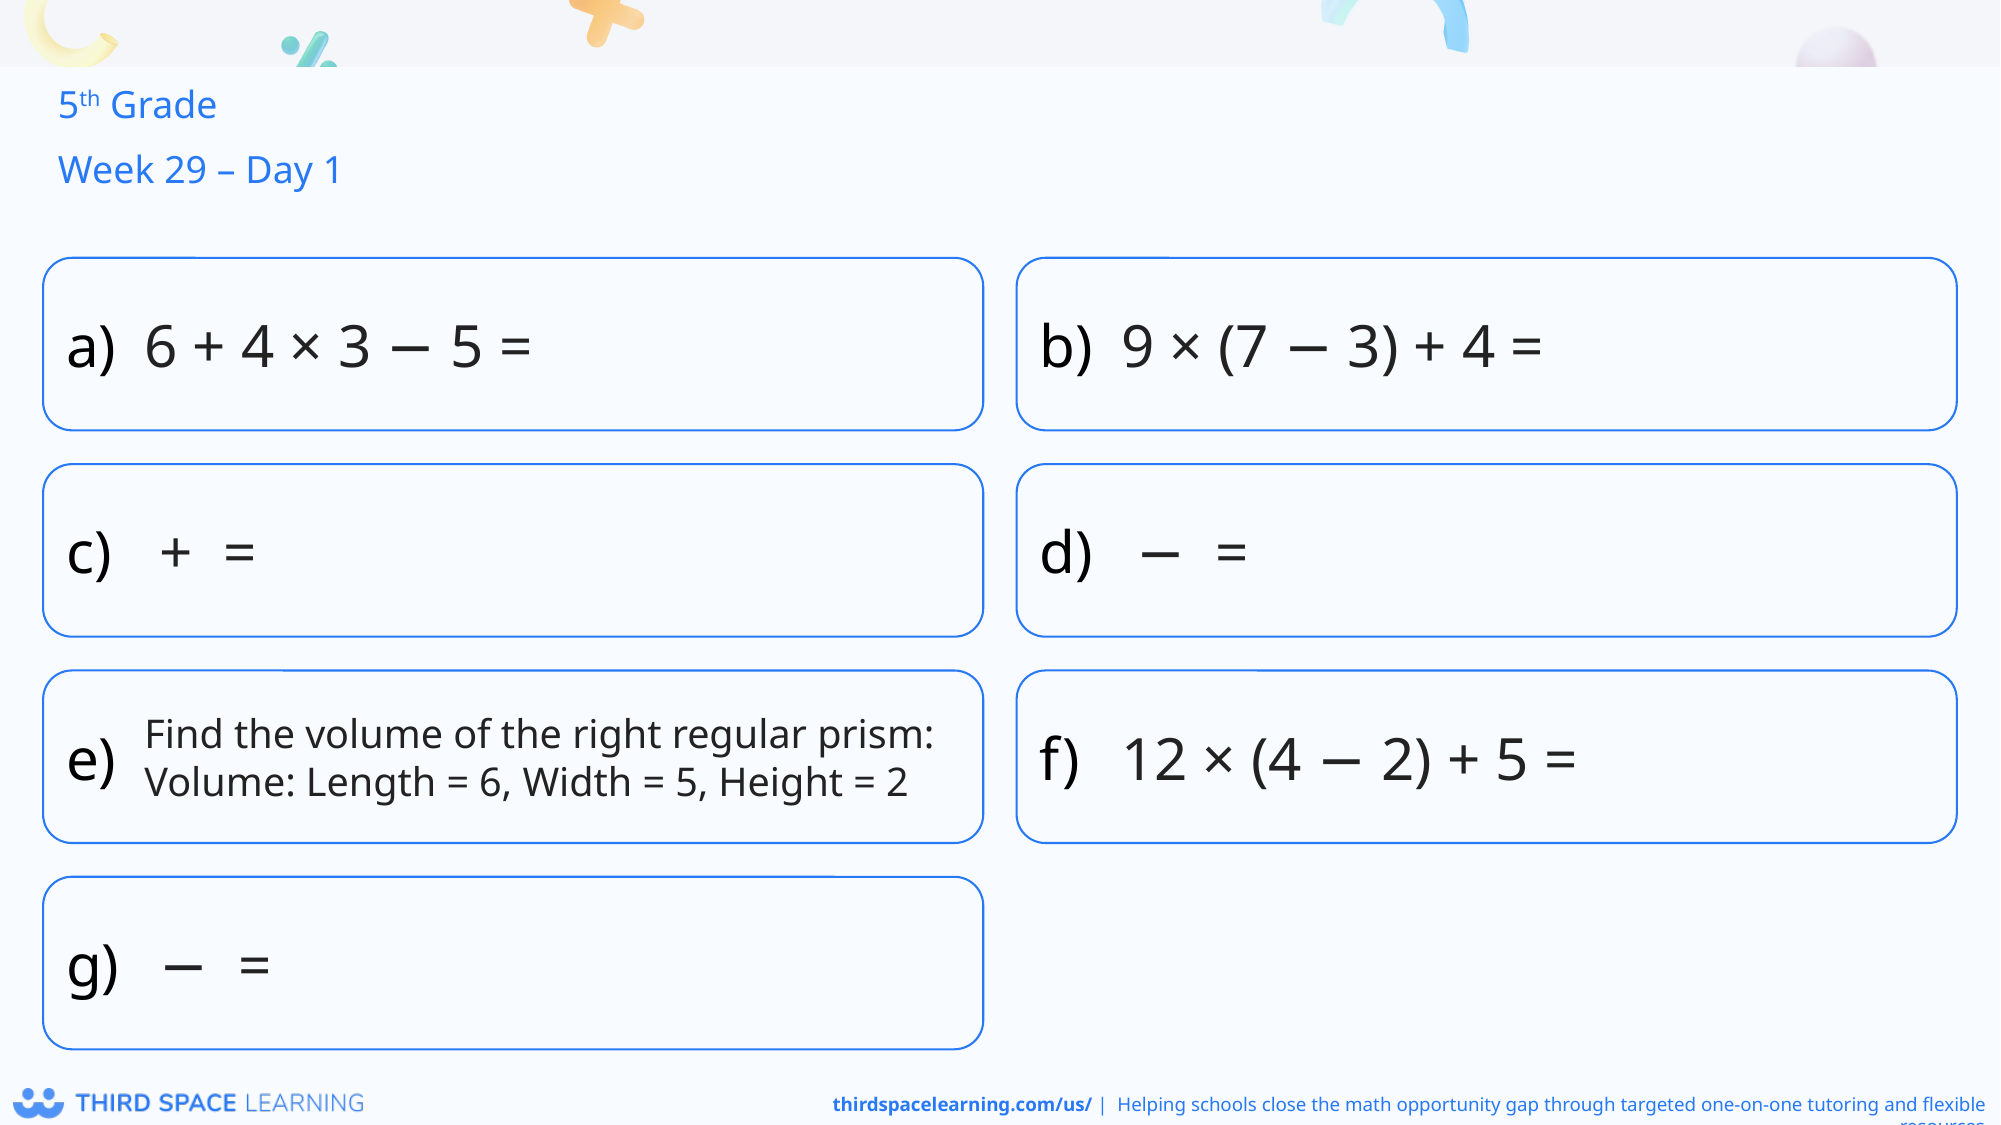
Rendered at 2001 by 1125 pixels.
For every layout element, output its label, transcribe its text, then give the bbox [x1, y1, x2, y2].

text_box 5th Grade Week 29 – Day 1 [43, 73, 509, 212]
picture [0, 0, 2000, 67]
list 12 × (4 − 2) + 5 = [1106, 684, 1939, 829]
list 9 × (7 − 3) + 4 = [1106, 272, 1939, 416]
list Find the volume of the right regular prism: Volume: Length = 6, Width = 5, Height = 2 [129, 684, 962, 829]
list 6 + 4 × 3 − 5 = [129, 272, 962, 416]
picture [13, 1088, 365, 1119]
